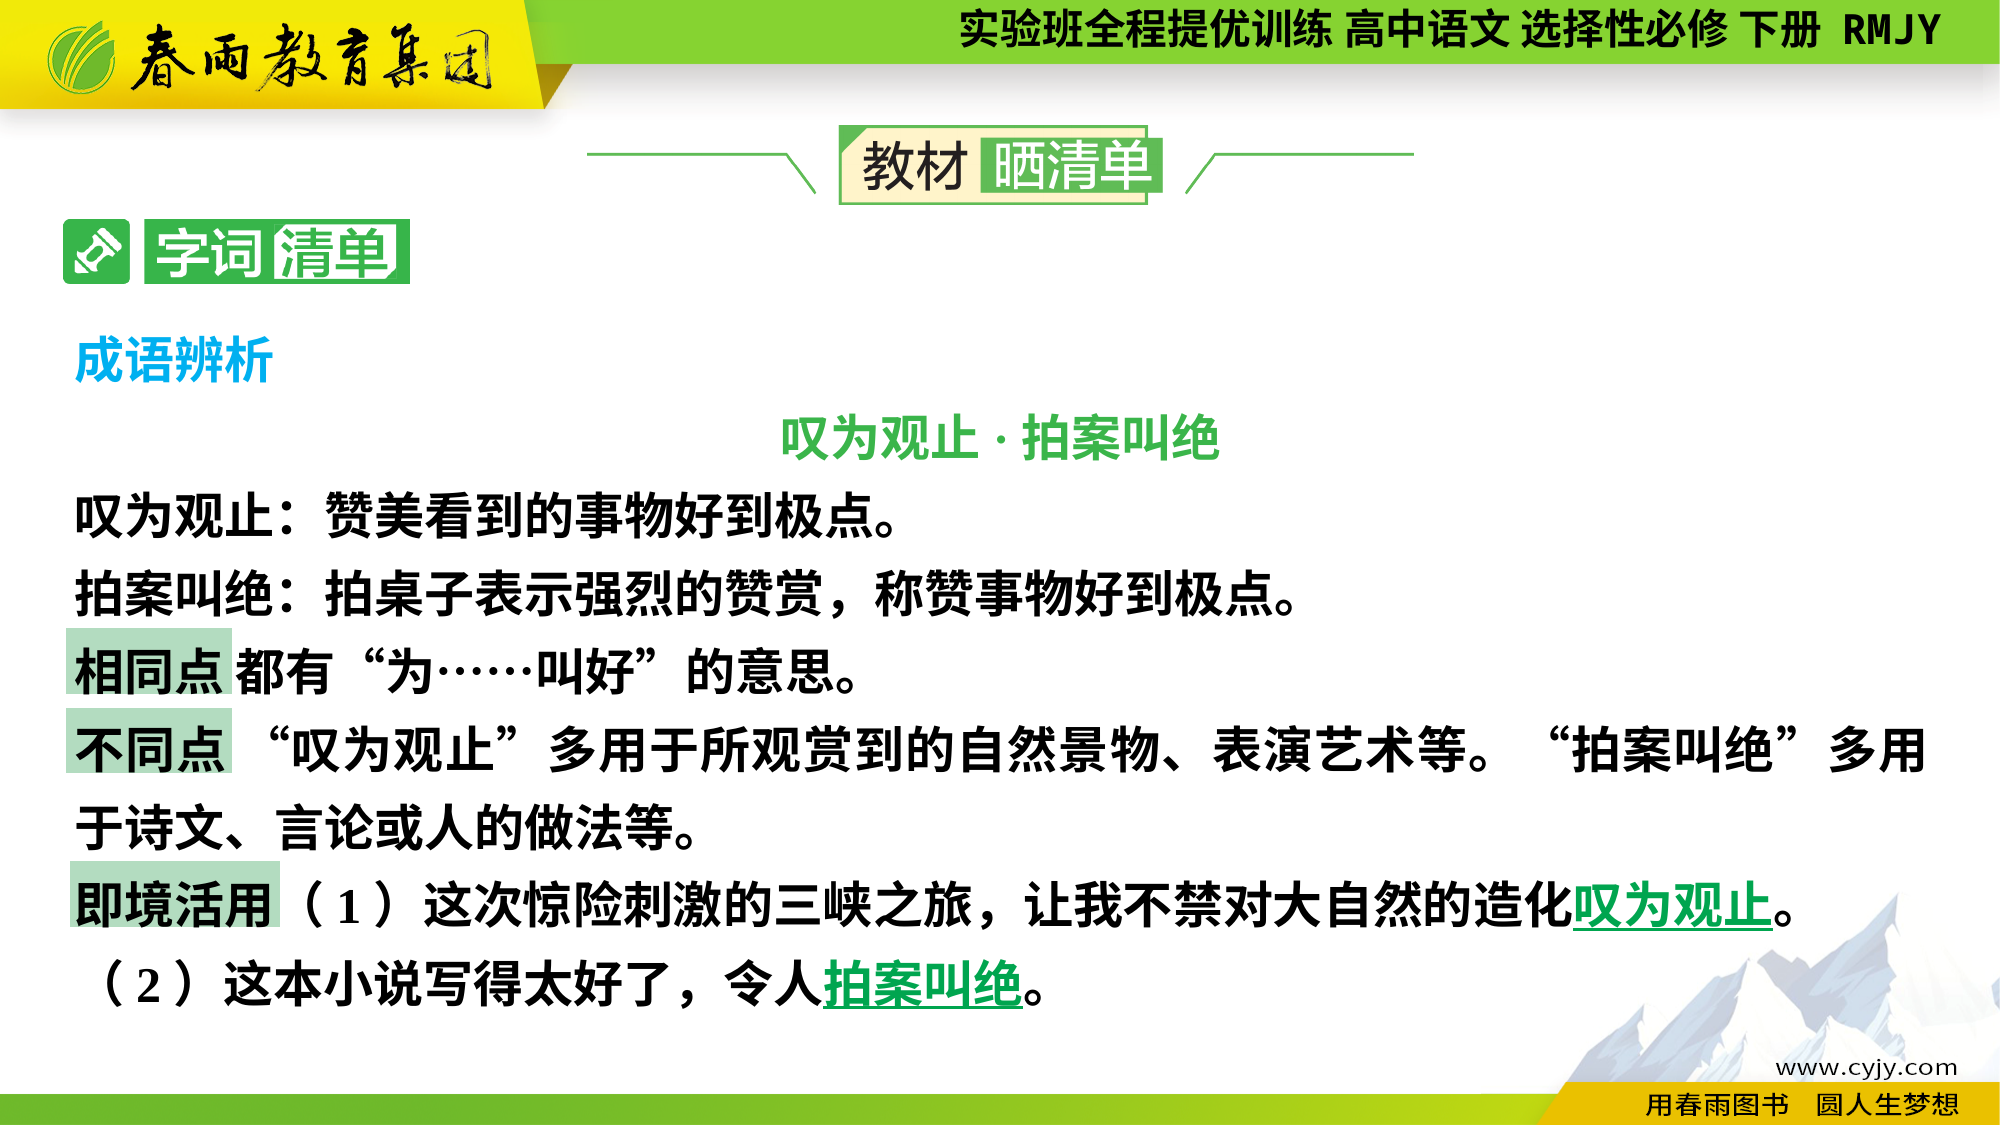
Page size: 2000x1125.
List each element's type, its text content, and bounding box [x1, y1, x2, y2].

list 成语辨析 叹为观止·拍案叫绝 叹为观止：赞美看到的事物好到极点。 拍案叫绝：拍桌子表示强烈的赞赏，称赞事物好到极点。 相同点 都有“为……叫好”的意思。 不同点 “叹为观止”多用于所观赏到的自然景物、表演艺术等。“拍案叫绝”多用于诗文、言论或人的做法等。 即境活用（1）这次惊险刺激的三峡之旅，让我不禁对大自然的造化叹为观止。 （2）这本小说写得太好了，令人拍案叫绝。 [59, 302, 1944, 1019]
picture [0, 0, 2000, 1125]
